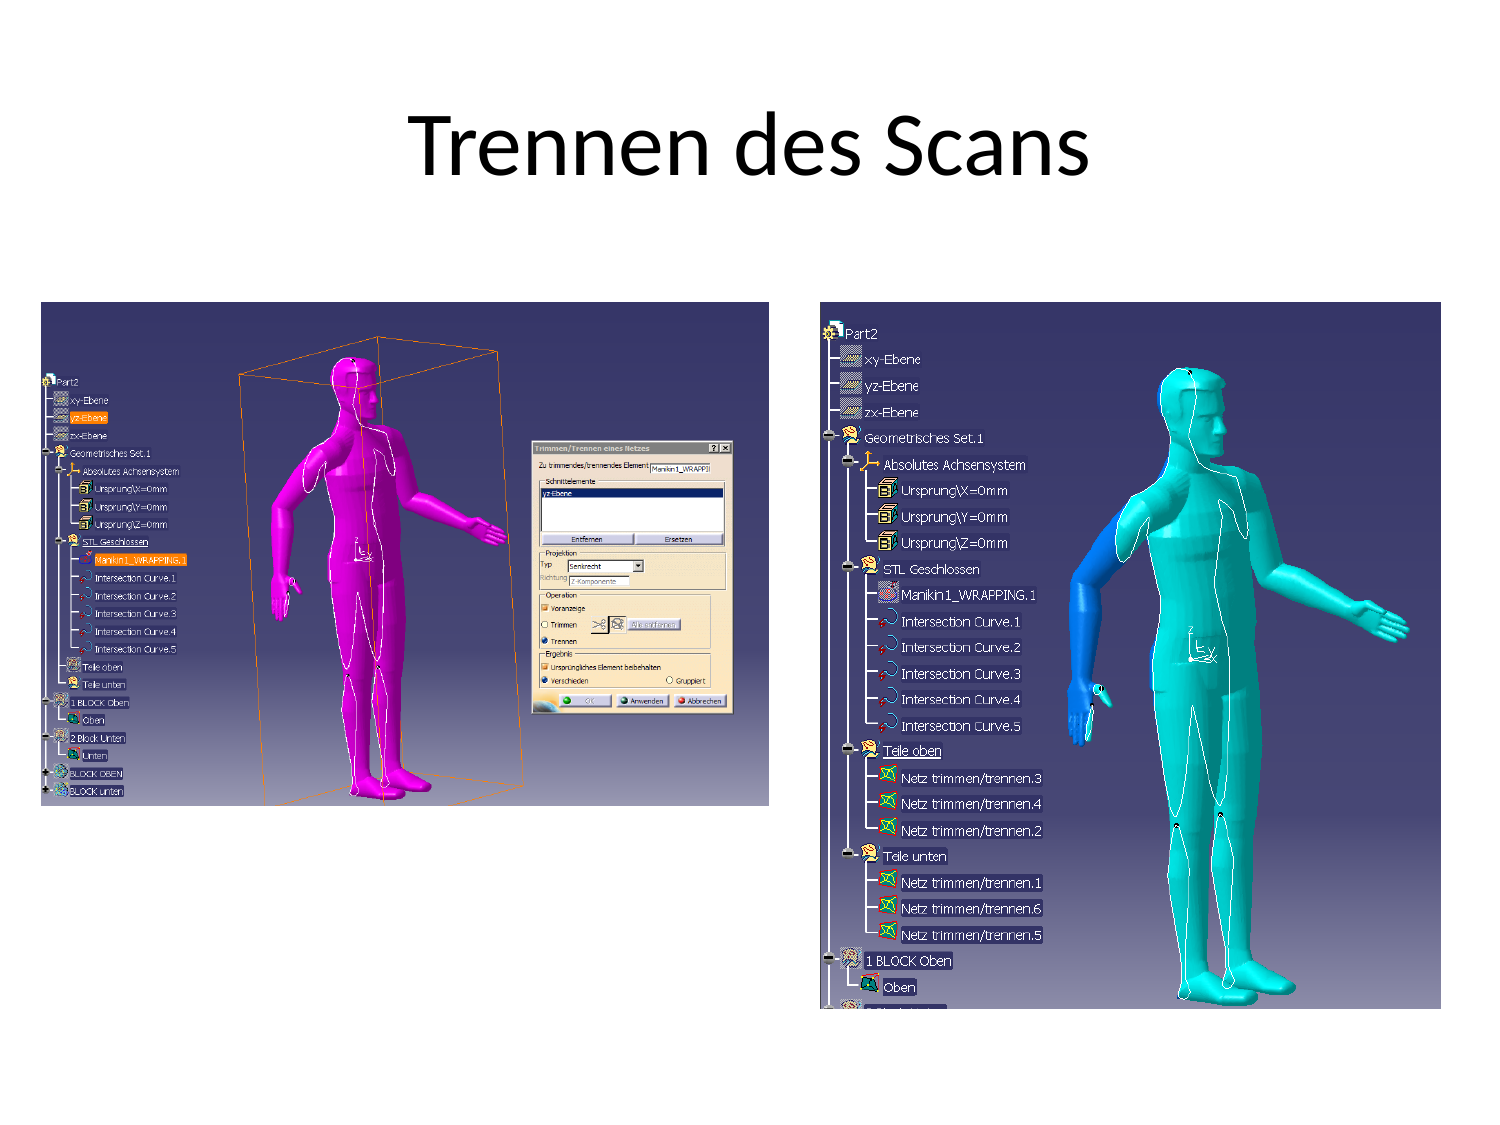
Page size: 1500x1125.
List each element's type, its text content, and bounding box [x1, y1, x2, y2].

picture [820, 302, 1441, 1010]
title Trennen des Scans [75, 45, 1425, 233]
picture [41, 302, 770, 806]
